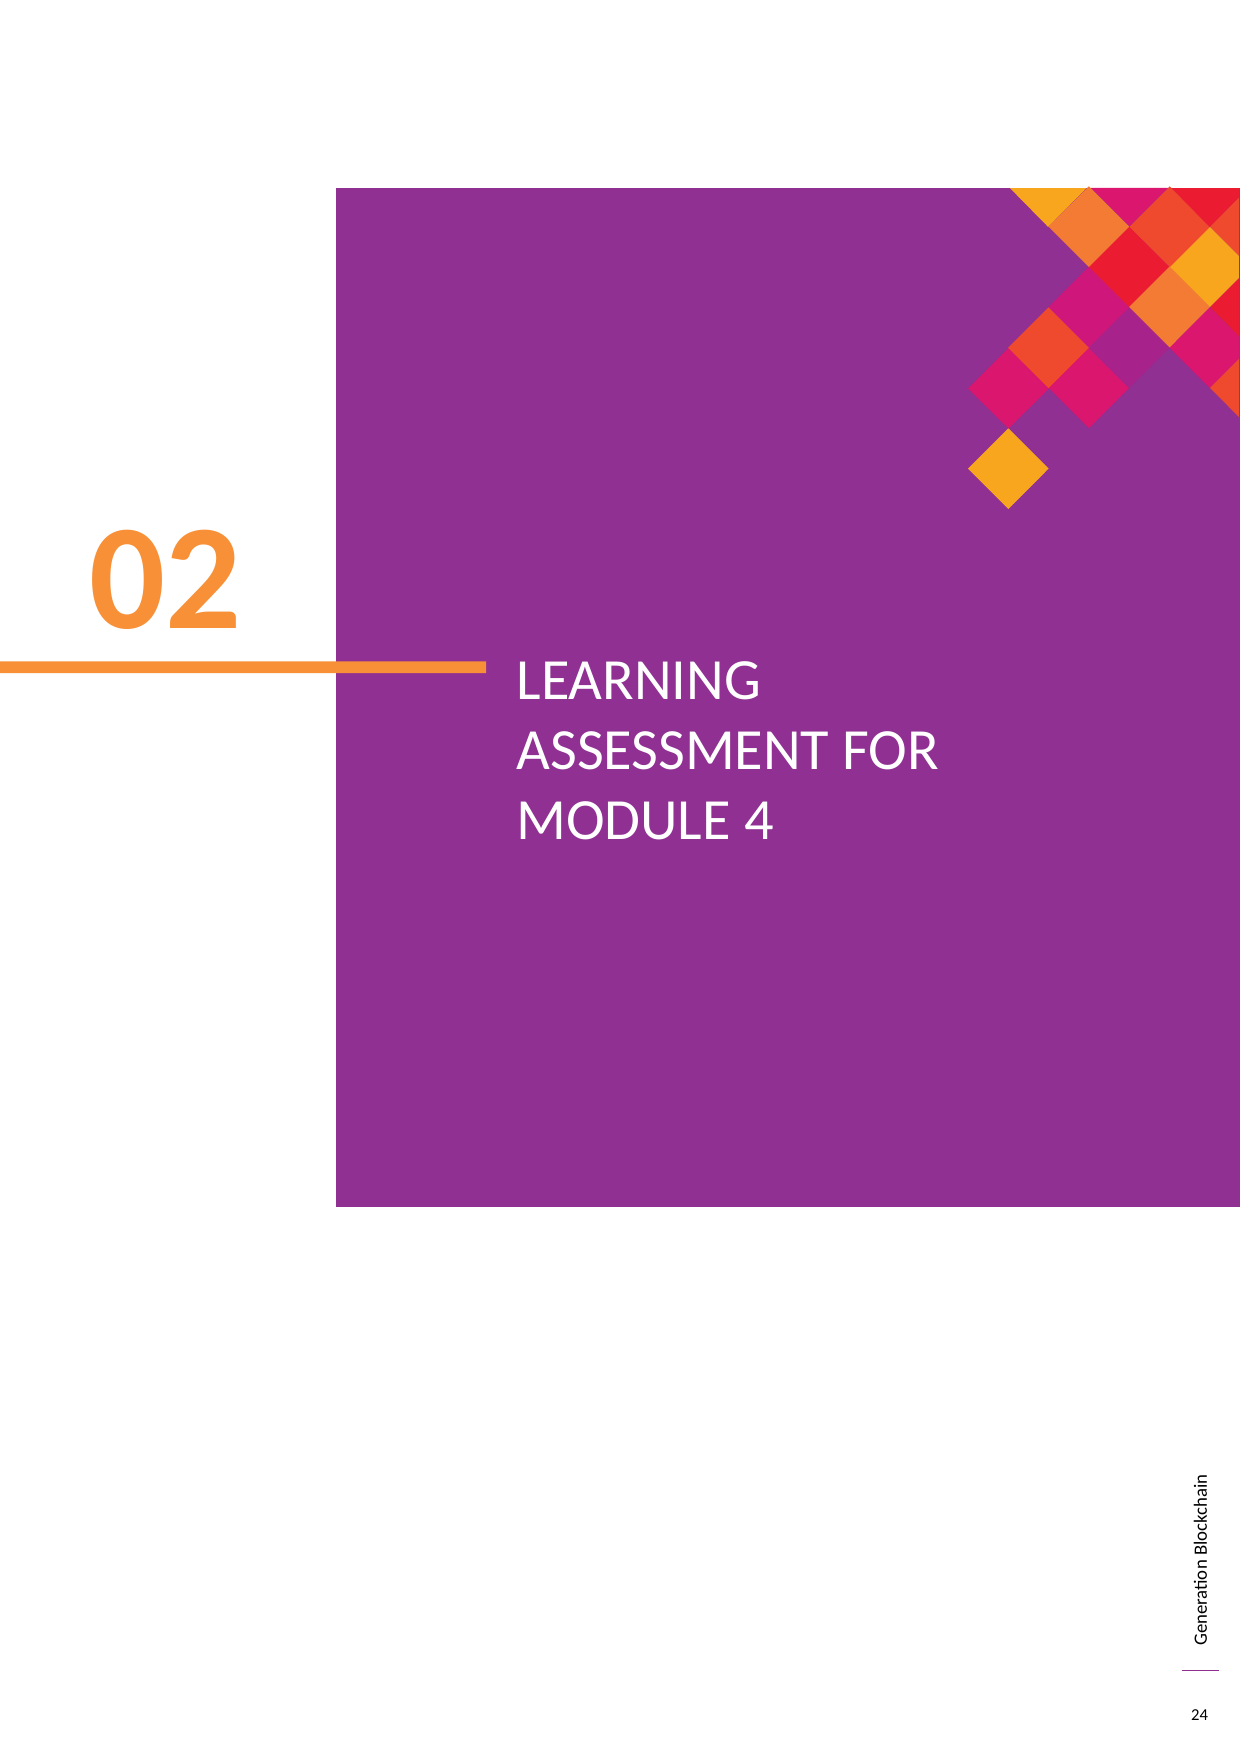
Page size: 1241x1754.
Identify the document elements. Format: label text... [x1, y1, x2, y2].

list 02 [74, 471, 375, 727]
slide_number 24 [1170, 1692, 1229, 1736]
list LEARNING ASSESSMENT FOR MODULE 4 [501, 634, 1074, 813]
